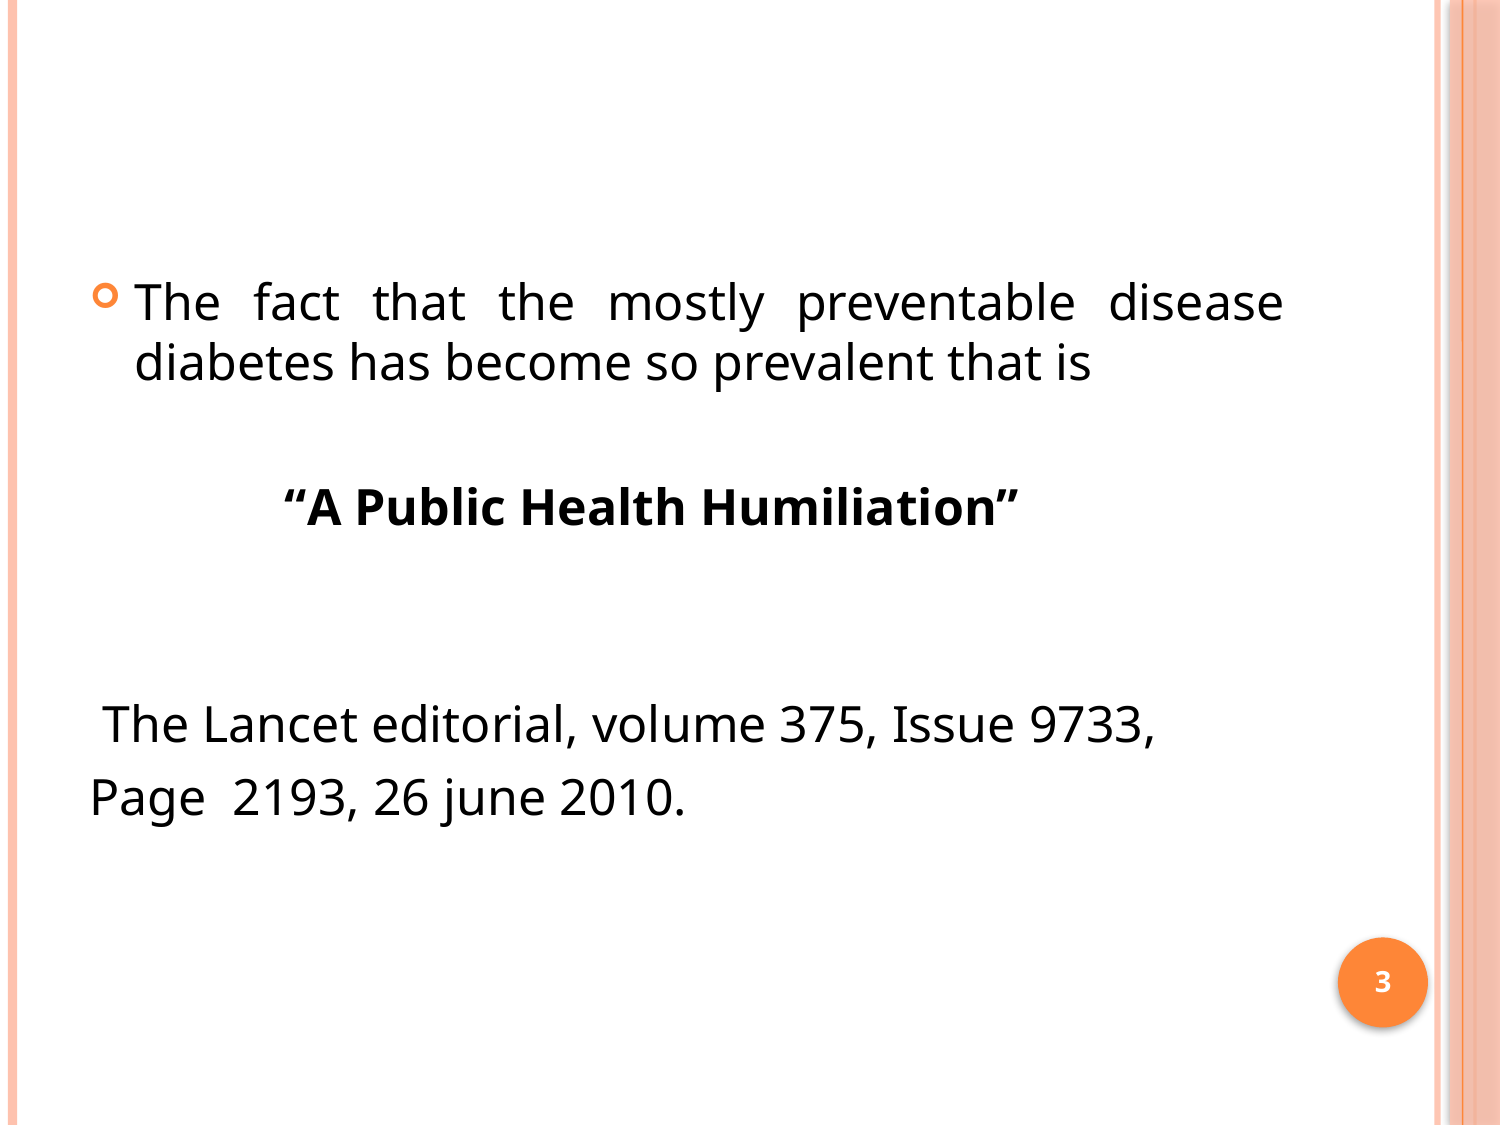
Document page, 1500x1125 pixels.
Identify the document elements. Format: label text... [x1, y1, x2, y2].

list The fact that the mostly preventable disease diabetes has become so prevalent that is “A Public Health Humiliation” The Lancet editorial, volume 375, Issue 9733, Page 2193, 26 june 2010. [75, 262, 1300, 1062]
slide_number 3 [1333, 940, 1434, 1027]
